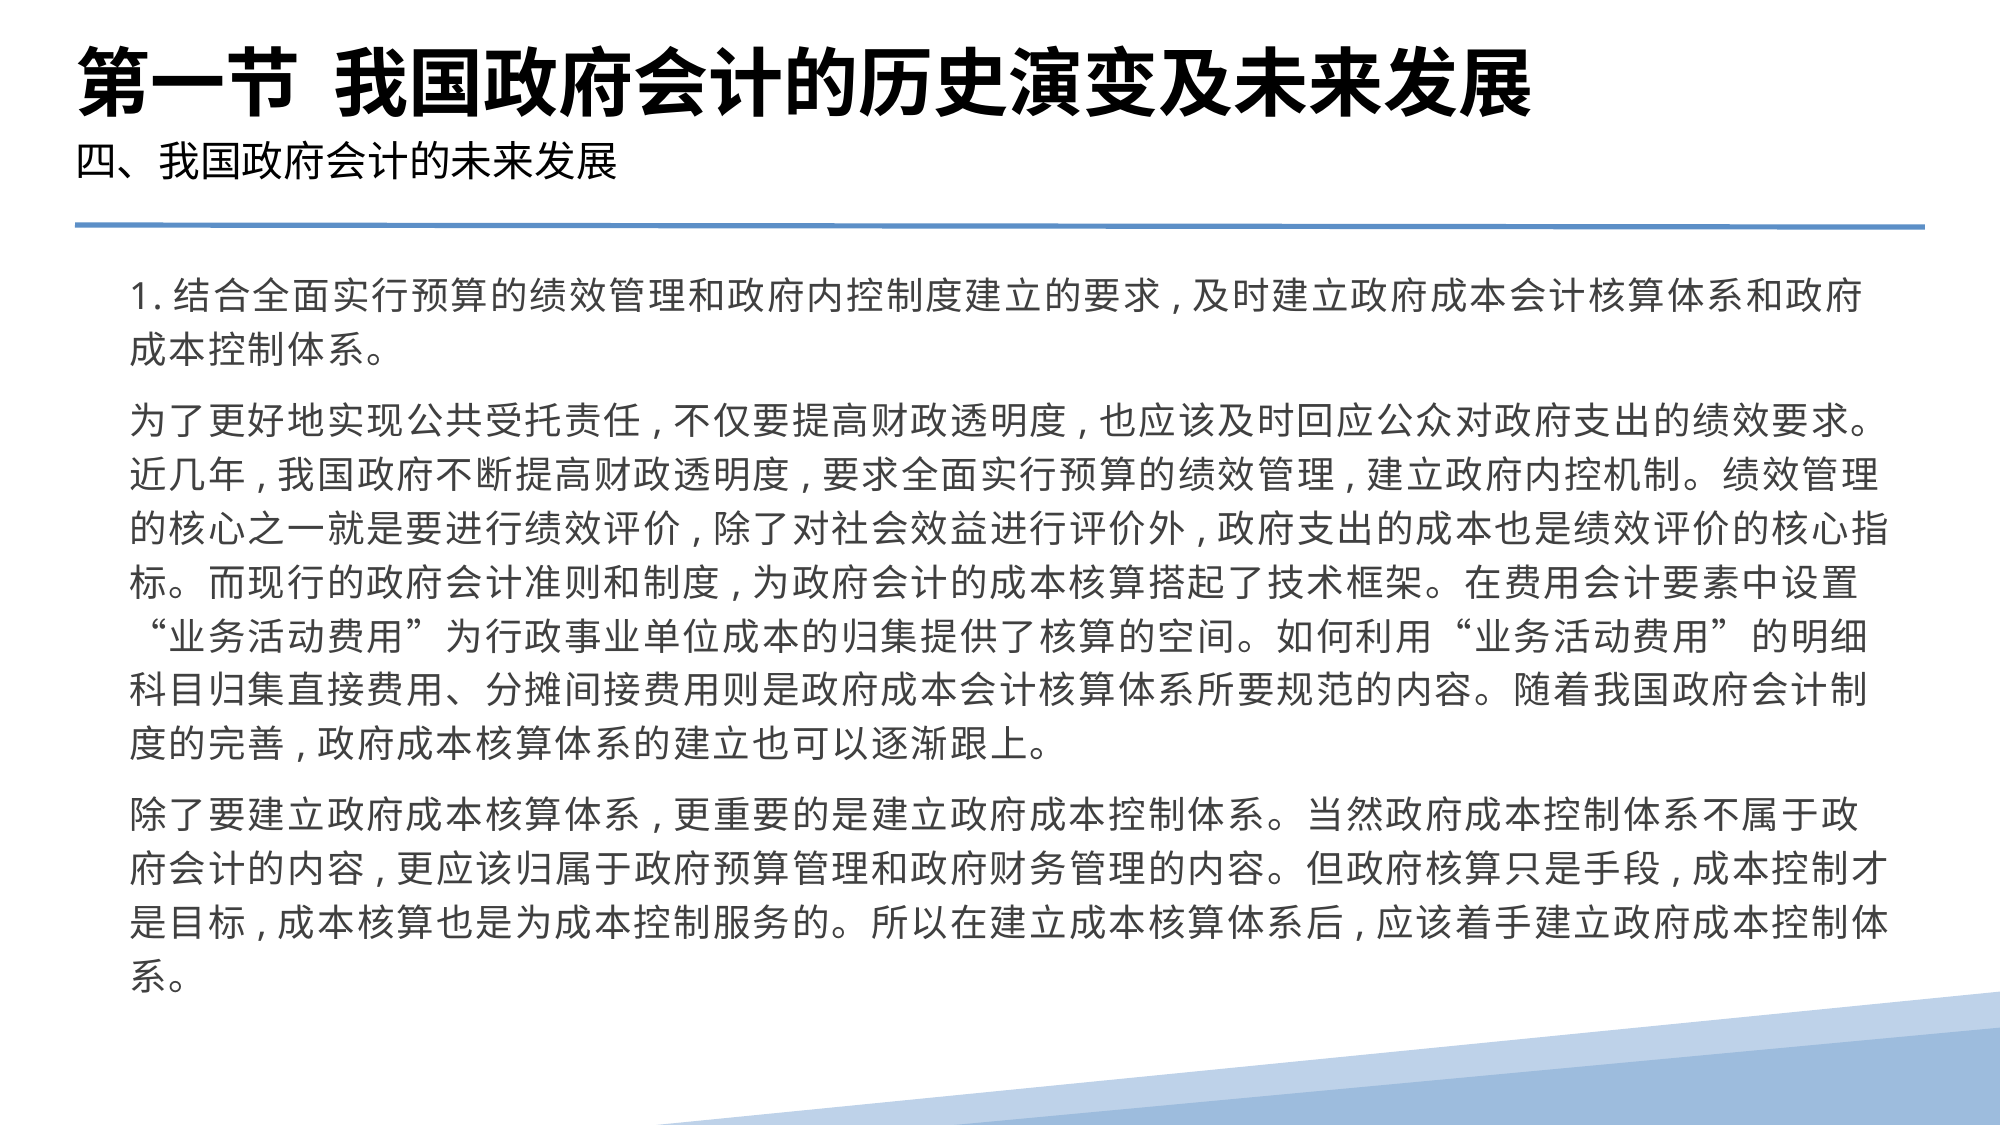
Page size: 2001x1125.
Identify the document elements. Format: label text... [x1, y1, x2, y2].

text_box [74, 224, 1925, 228]
text_box 第一节 我国政府会计的历史演变及未来发展 [75, 24, 1925, 124]
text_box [656, 991, 2000, 1125]
text_box 1.结合全面实行预算的绩效管理和政府内控制度建立的要求,及时建立政府成本会计核算体系和政府成本控制体系。 为了更好地实现公共受托责任,不仅要提高财政透明度,也应该及时回应公众对政府支出的绩效要求。近几年,我国政府不断提高财政透明度,要求全面实行预算的绩效管理,建立政府内控机制。绩效管理的核心之一就是要进行绩效评价,除了对社会效益进行评价外,政府支出的成本也是绩效评价的核心指标。而现行的政府会计准则和制度,为政府会计的成本核算搭起了技术框架。在费用会计要素中设置“业务活动费用”为行政事业单位成本的归集提供了核算的空间。如何利用“业务活动费用”的明细科目归集直接费用、分摊间接费用则是政府成本会计核算体系所要规范的内容。随着我国政府会计制度的完善,政府成本核算体系的建立也可以逐渐跟上。 除了要建立政府成本核算体系,更重要的是建立政府成本控制体系。当然政府成本控制体系不属于政府会计的内容,更应该归属于政府预算管理和政府财务管理的内容。但政府核算只是手段,成本控制才是目标,成本核算也是为成本控制服务的。所以在建立成本核算体系后,应该着手建立政府成本控制体系。 [118, 258, 1909, 1027]
text_box 四、我国政府会计的未来发展 [75, 124, 1925, 200]
